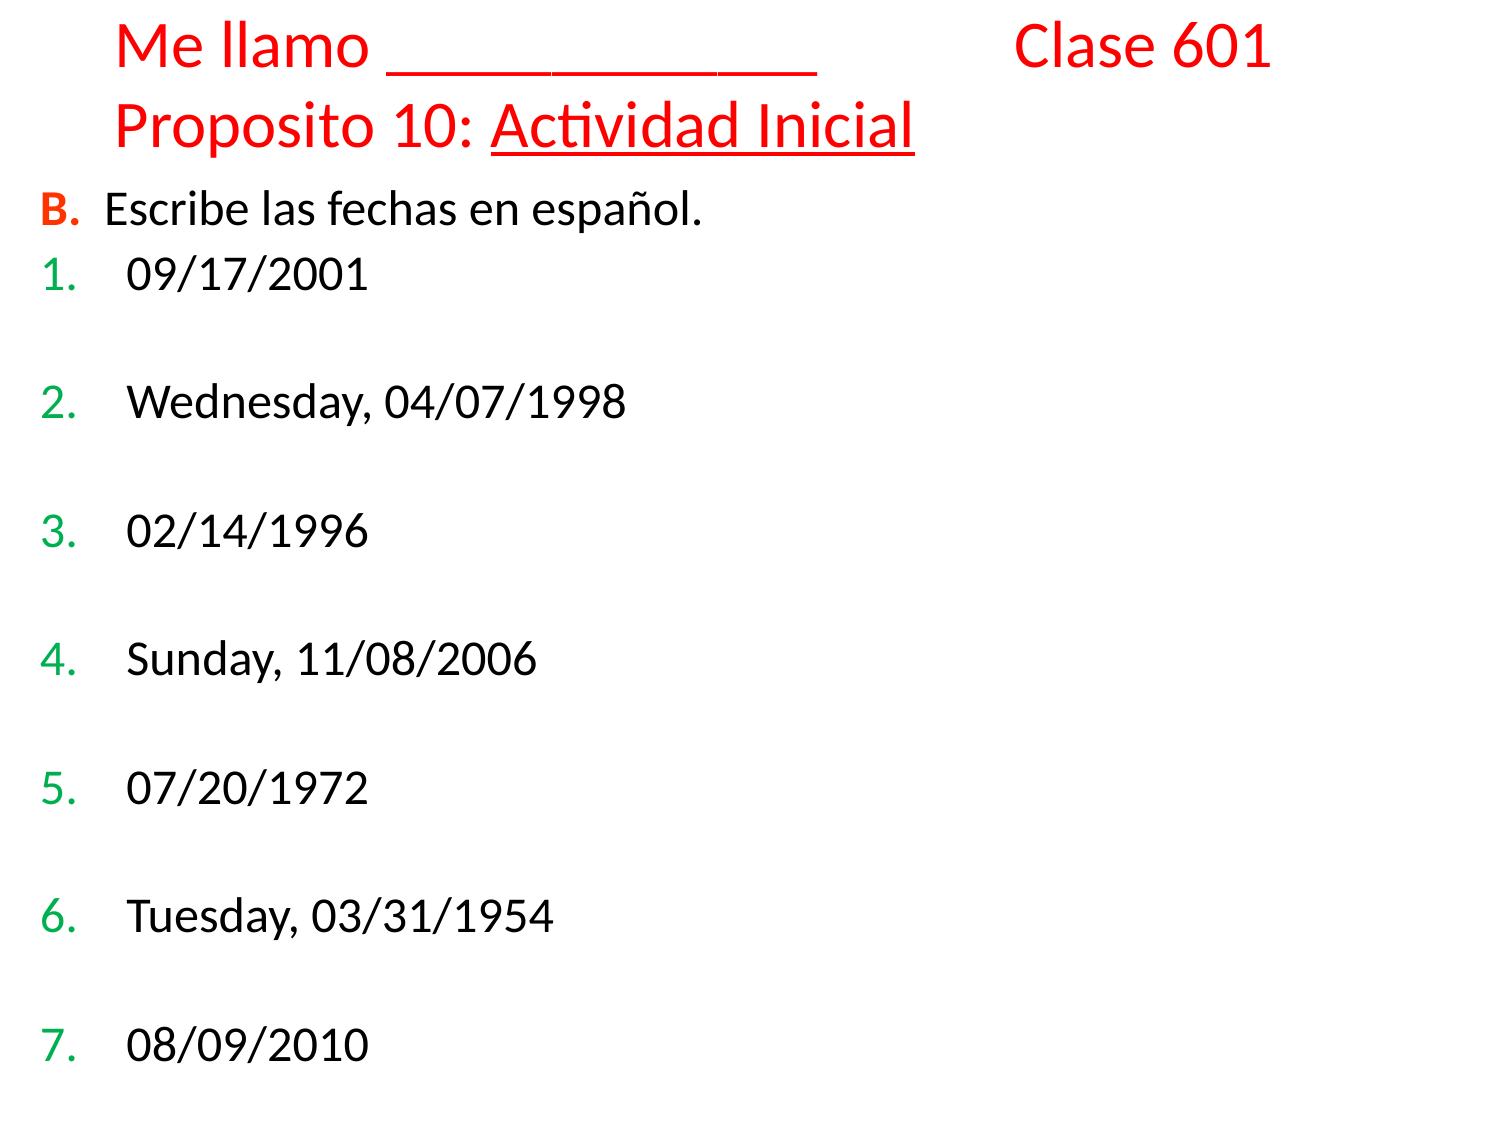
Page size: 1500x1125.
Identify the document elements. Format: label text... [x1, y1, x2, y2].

list B. Escribe las fechas en español. 09/17/2001 Wednesday, 04/07/1998 02/14/1996 Sunday, 11/08/2006 07/20/1972 Tuesday, 03/31/1954 08/09/2010 [24, 174, 1463, 1088]
title Me llamo _____________ Clase 601 Proposito 10: Actividad Inicial [99, 0, 1450, 175]
